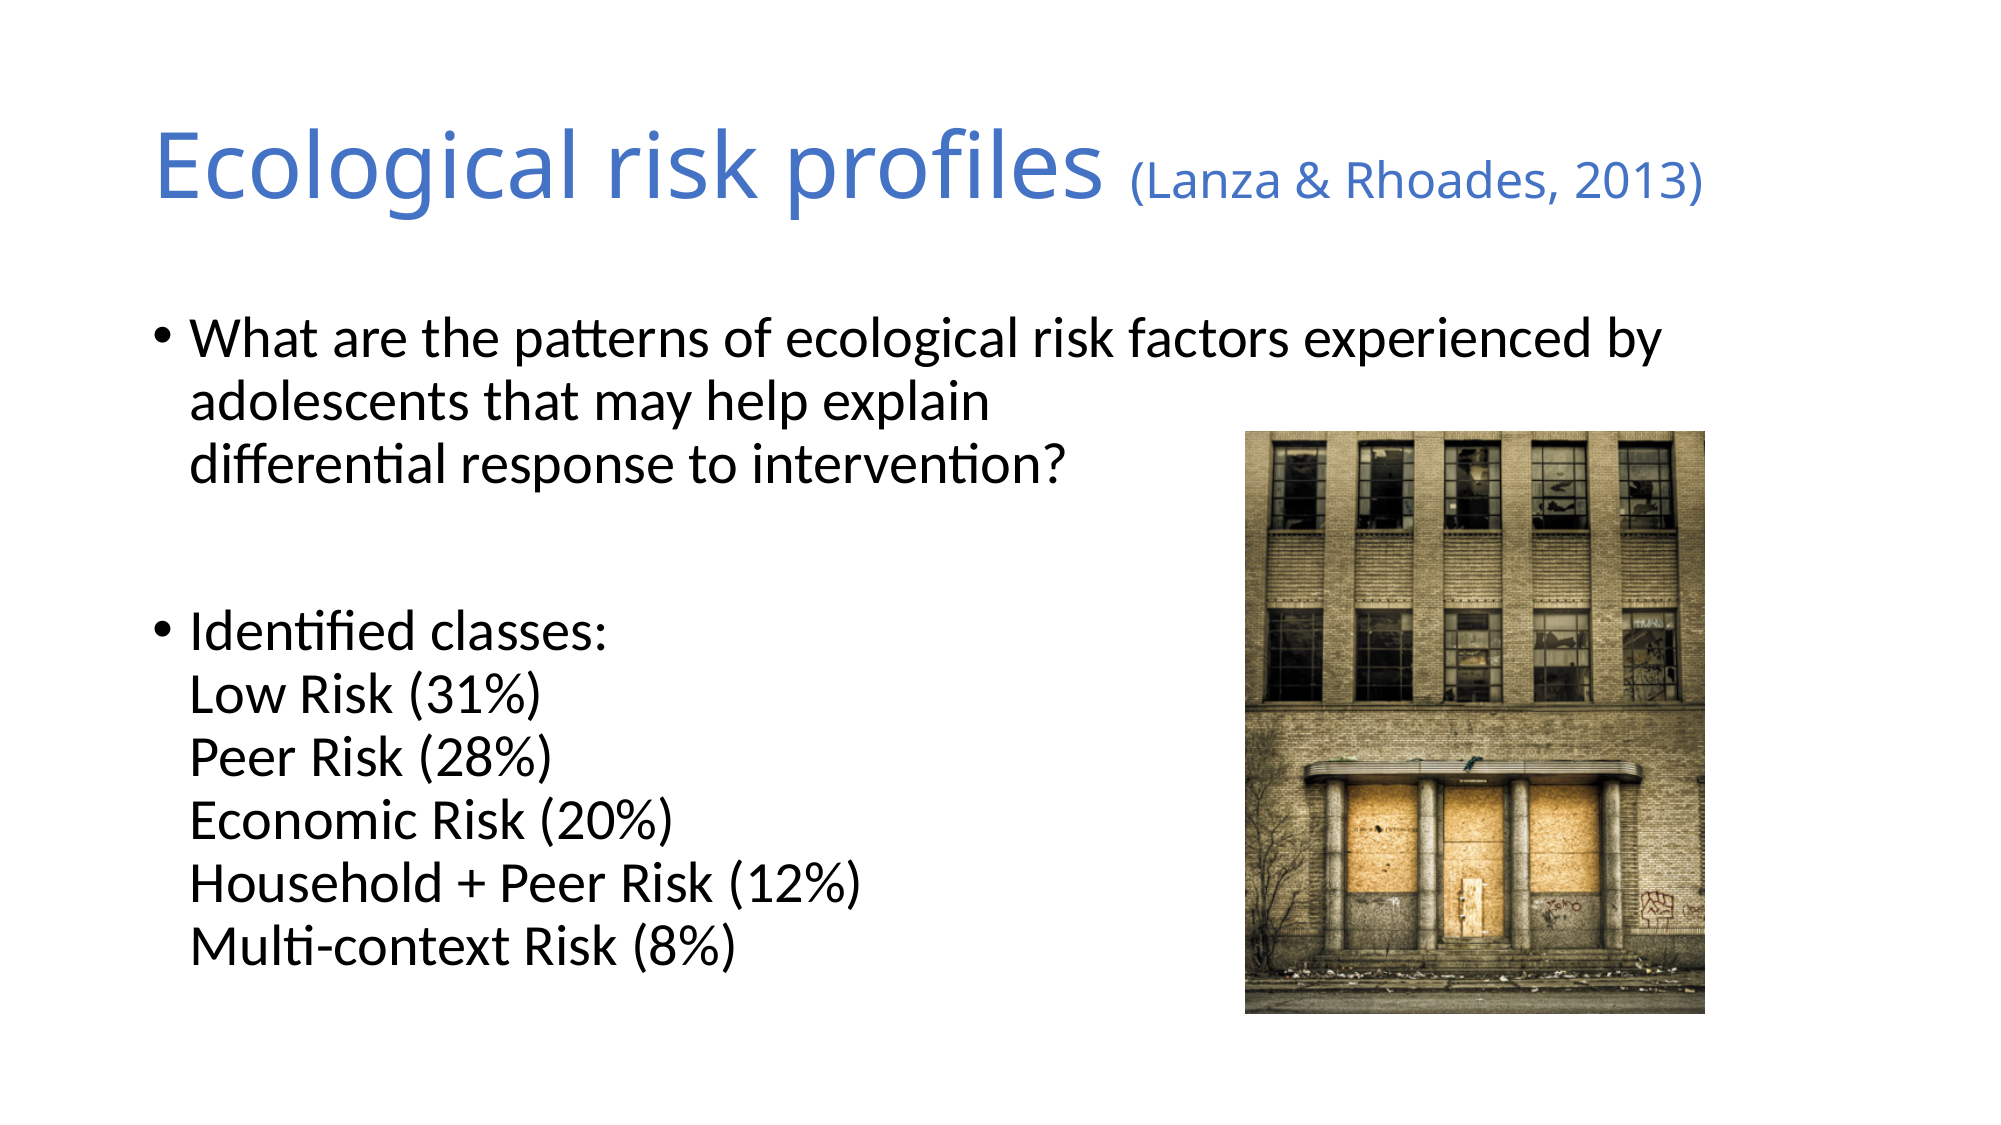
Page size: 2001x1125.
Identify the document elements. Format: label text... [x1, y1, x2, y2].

title Ecological risk profiles (Lanza & Rhoades, 2013) [137, 59, 1863, 278]
list What are the patterns of ecological risk factors experienced by adolescents that may help explain differential response to intervention? Identified classes: Low Risk (31%) Peer Risk (28%) Economic Risk (20%) Household + Peer Risk (12%) Multi-context Risk (8%) [137, 299, 1863, 1014]
picture [1245, 431, 1705, 1014]
